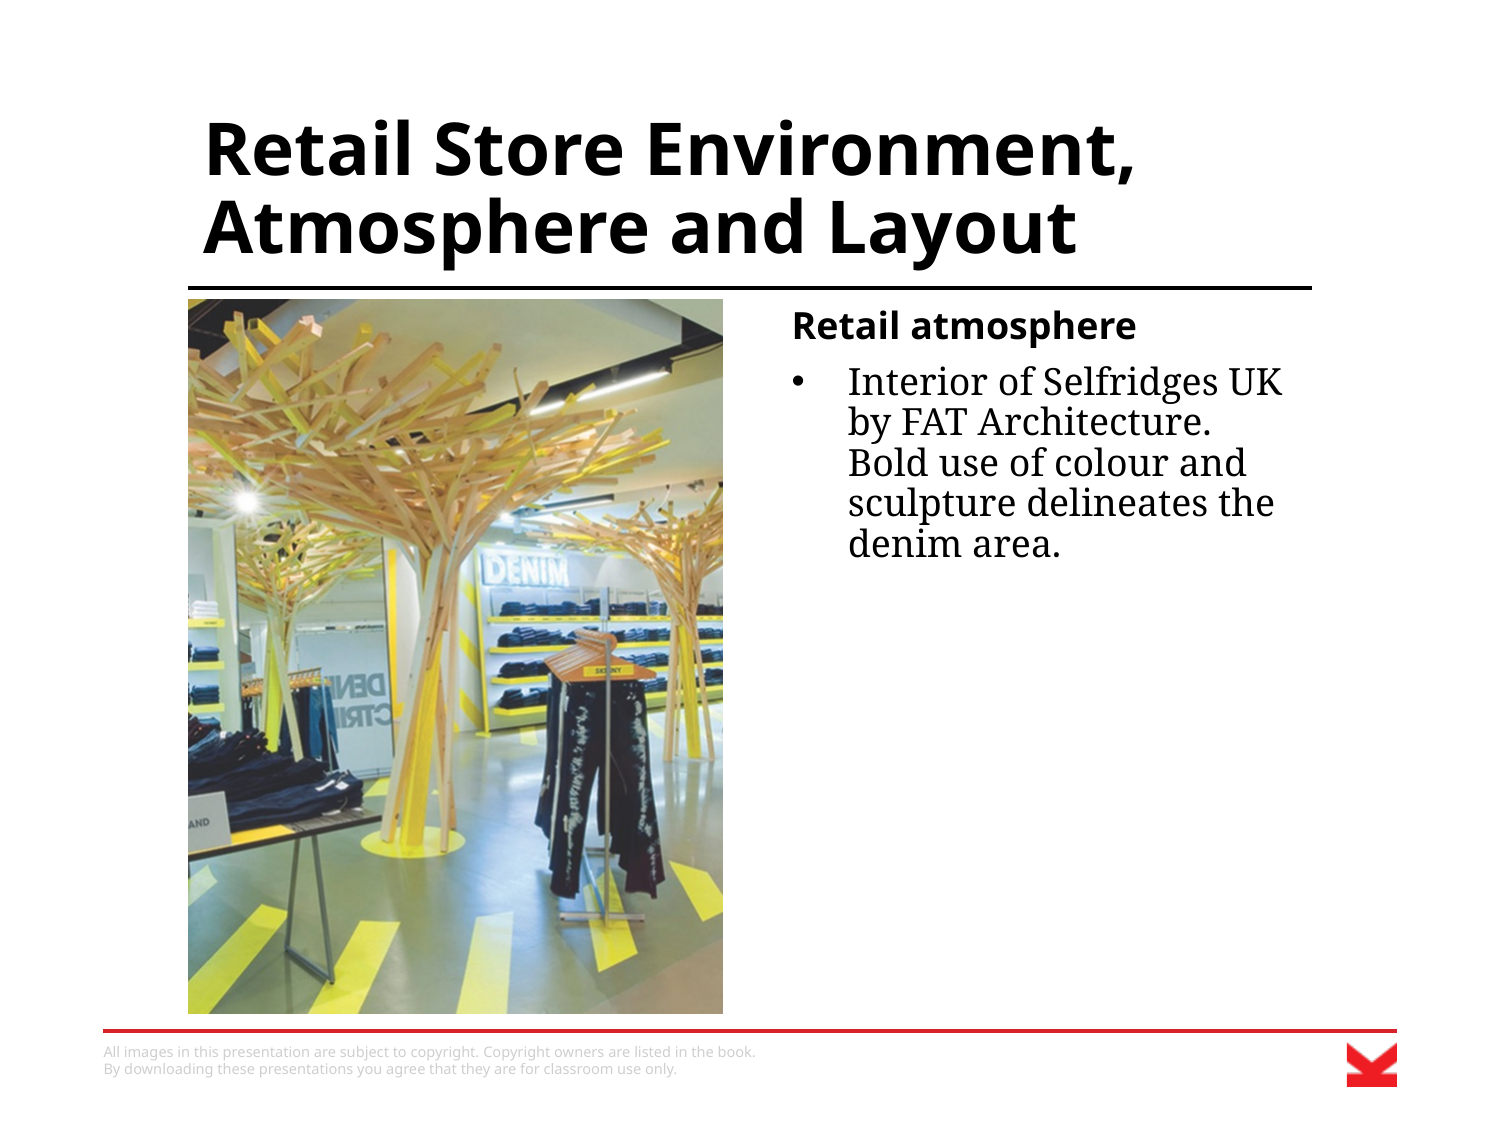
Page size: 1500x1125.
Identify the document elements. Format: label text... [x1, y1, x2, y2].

title Retail Store Environment, Atmosphere and Layout [188, 59, 1312, 278]
list Retail atmosphere Interior of Selfridges UK by FAT Architecture. Bold use of colour and sculpture delineates the denim area. [776, 299, 1312, 1014]
text_box All images in this presentation are subject to copyright. Copyright owners are listed in the book. By downloading these presentations you agree that they are for classroom use only. [88, 1035, 839, 1086]
picture [187, 299, 723, 1014]
